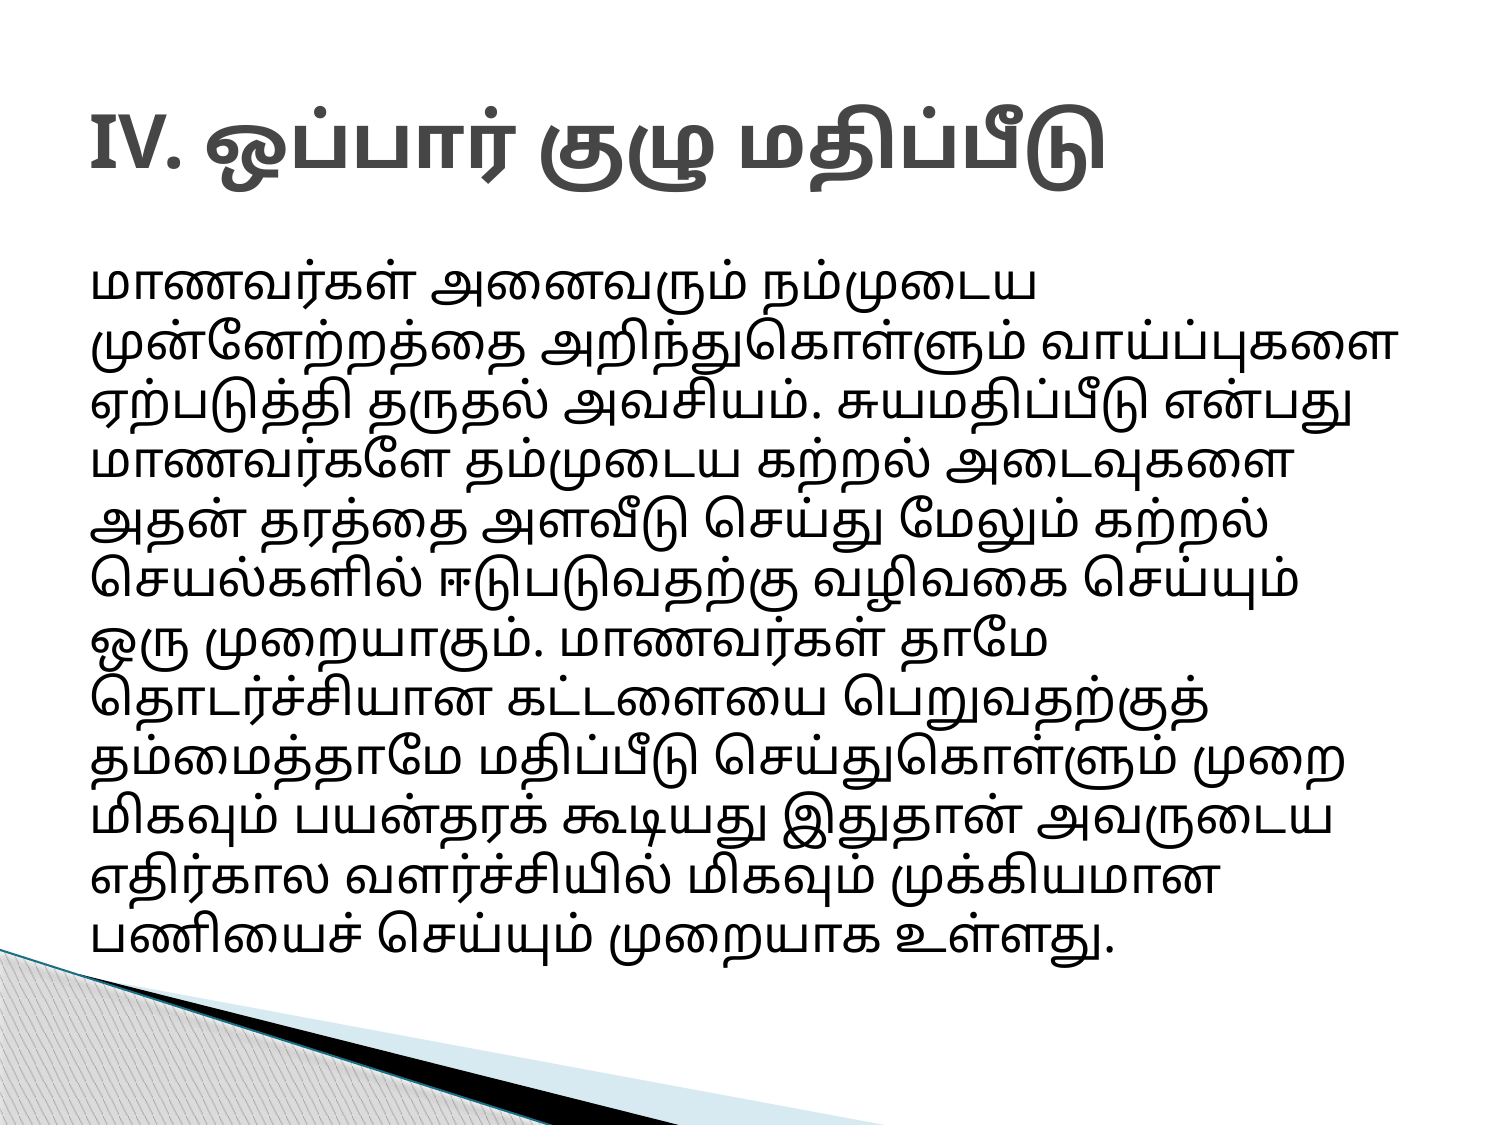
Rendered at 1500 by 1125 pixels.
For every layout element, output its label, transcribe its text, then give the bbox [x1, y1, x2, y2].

title IV. ஒப்பார் குழு மதிப்பீடு [75, 45, 1425, 233]
list மாணவர்கள் அனைவரும் நம்முடைய முன்னேற்றத்தை அறிந்துகொள்ளும் வாய்ப்புகளை ஏற்படுத்தி தருதல் அவசியம். சுயமதிப்பீடு என்பது மாணவர்களே தம்முடைய கற்றல் அடைவுகளை அதன் தரத்தை அளவீடு செய்து மேலும் கற்றல் செயல்களில் ஈடுபடுவதற்கு வழிவகை செய்யும் ஒரு முறையாகும். மாணவர்கள் தாமே தொடர்ச்சியான கட்டளையை பெறுவதற்குத் தம்மைத்தாமே மதிப்பீடு செய்துகொள்ளும் முறை மிகவும் பயன்தரக் கூடியது இதுதான் அவருடைய எதிர்கால வளர்ச்சியில் மிகவும் முக்கியமான பணியைச் செய்யும் முறையாக உள்ளது. [75, 243, 1425, 986]
